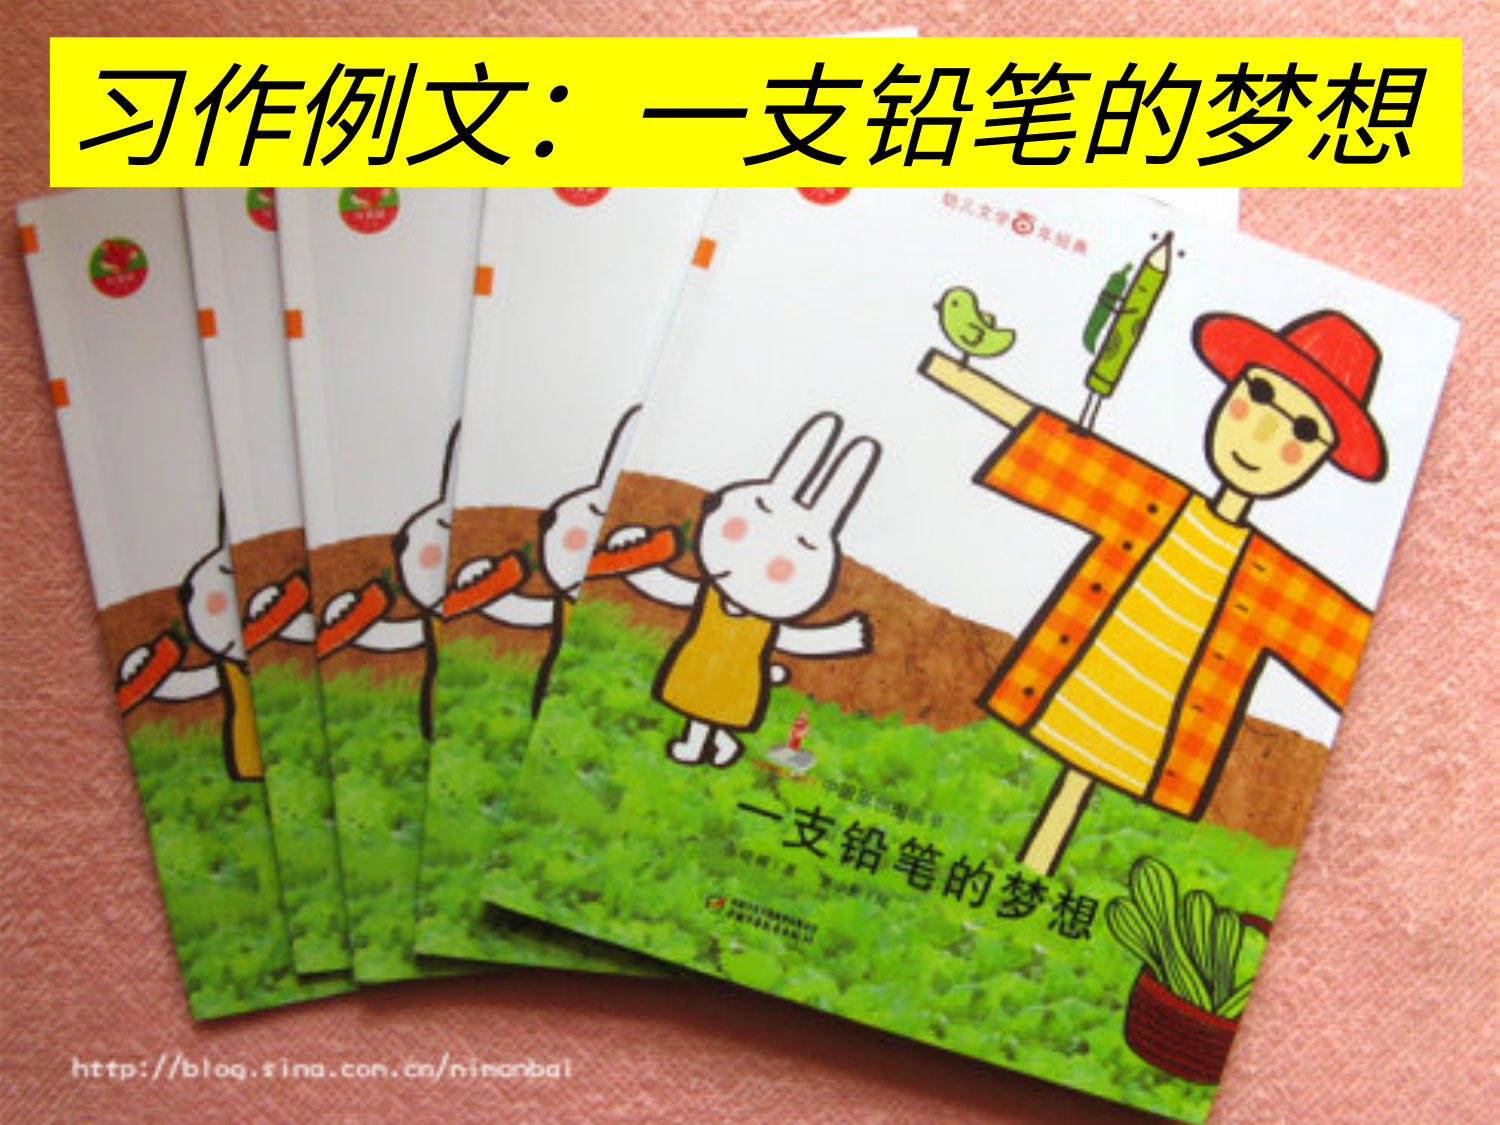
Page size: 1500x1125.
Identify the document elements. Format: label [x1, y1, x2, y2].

list [0, 0, 1500, 1125]
